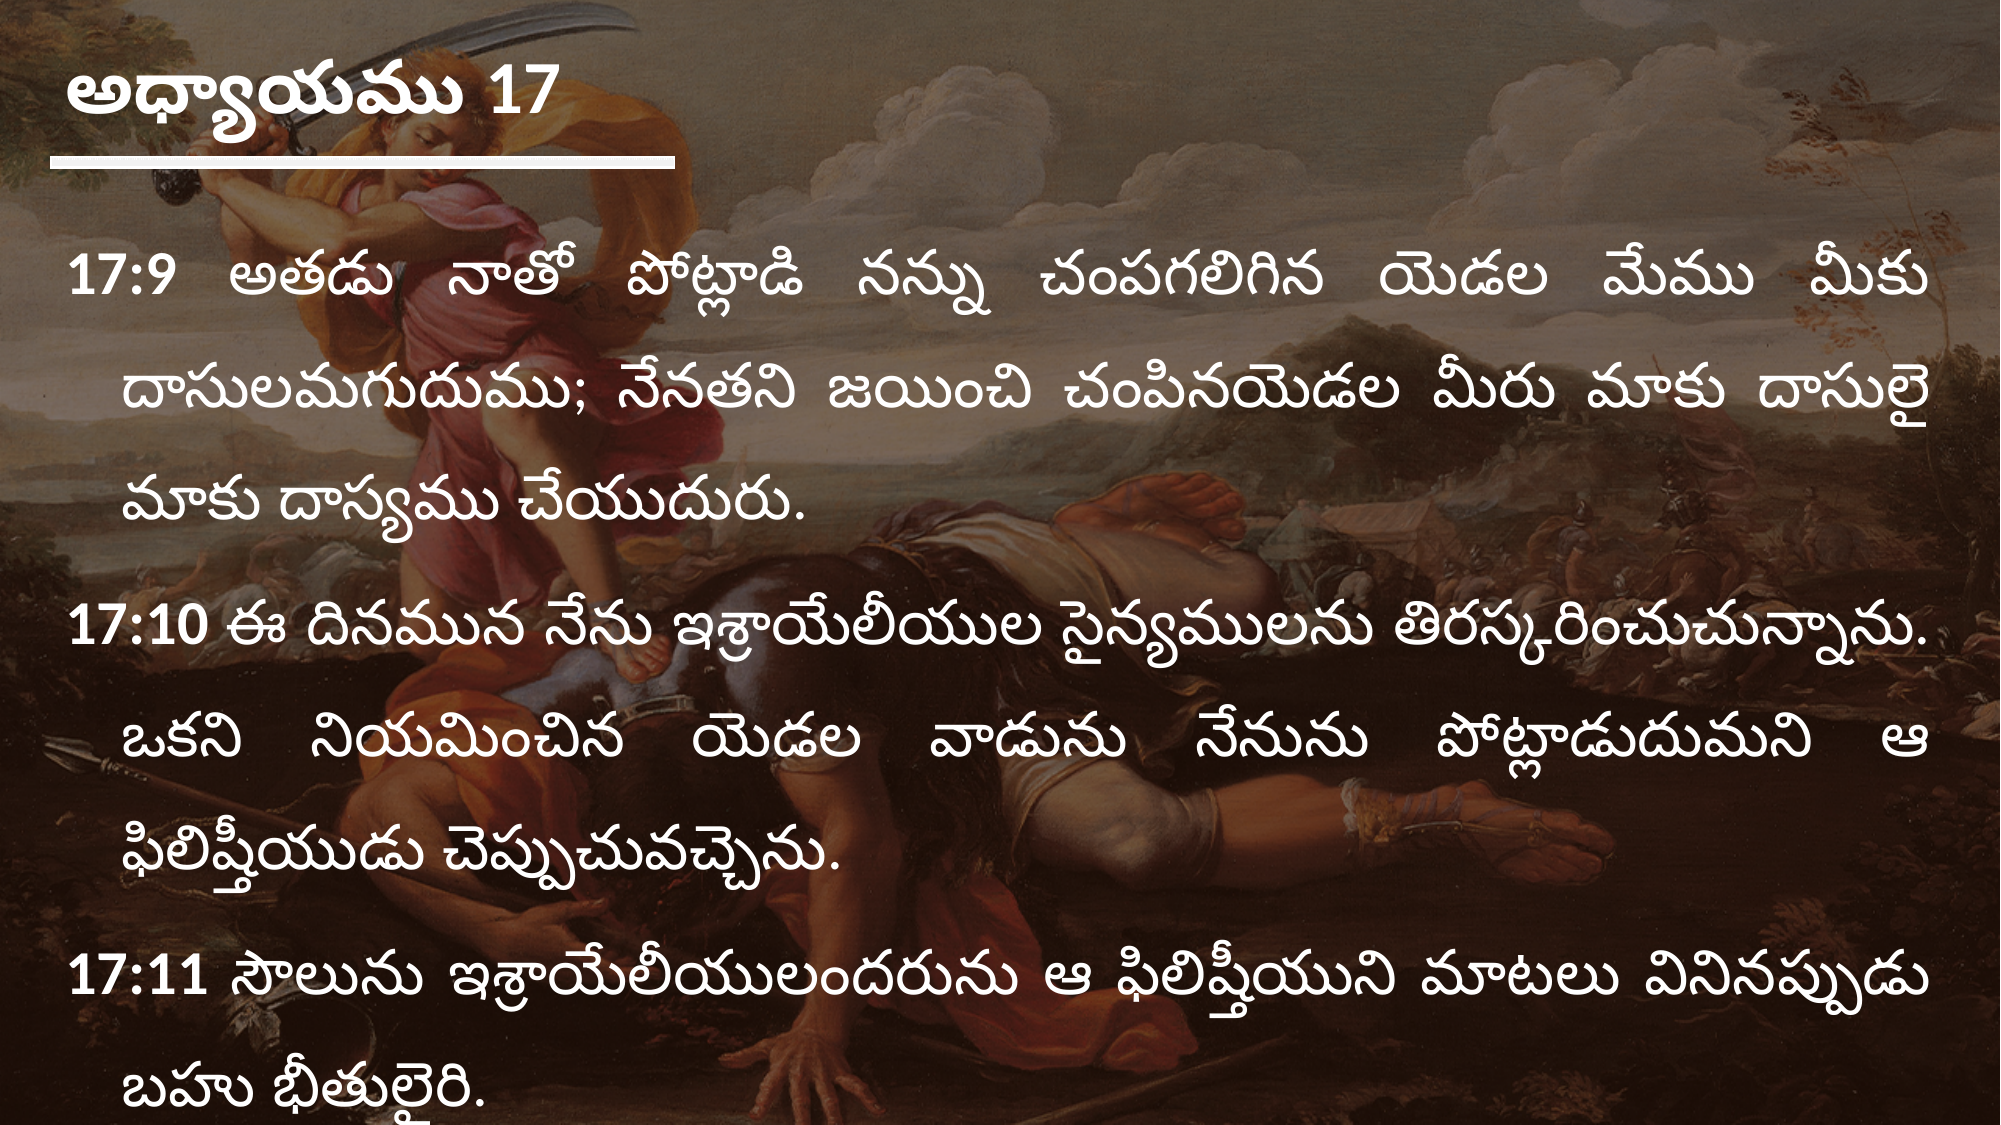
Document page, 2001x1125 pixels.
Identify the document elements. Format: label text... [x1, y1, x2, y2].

picture [0, 0, 2000, 1125]
title అధ్యాయము 17 [50, 0, 1925, 167]
list 17:9 అతడు నాతో పోట్లాడి నన్ను చంపగలిగిన యెడల మేము మీకు దాసులమగుదుము; నేనతని జయించి చంపినయెడల మీరు మాకు దాసులై మాకు దాస్యము చేయుదురు. 17:10 ఈ దినమున నేను ఇశ్రాయేలీయుల సైన్యములను తిరస్కరించుచున్నాను. ఒకని నియమించిన యెడల వాడును నేనును పోట్లాడుదుమని ఆ ఫిలిష్తీయుడు చెప్పుచువచ్చెను. 17:11 సౌలును ఇశ్రాయేలీయులందరును ఆ ఫిలిష్తీయుని మాటలు వినినప్పుడు బహు భీతులైరి. [50, 187, 1946, 1063]
